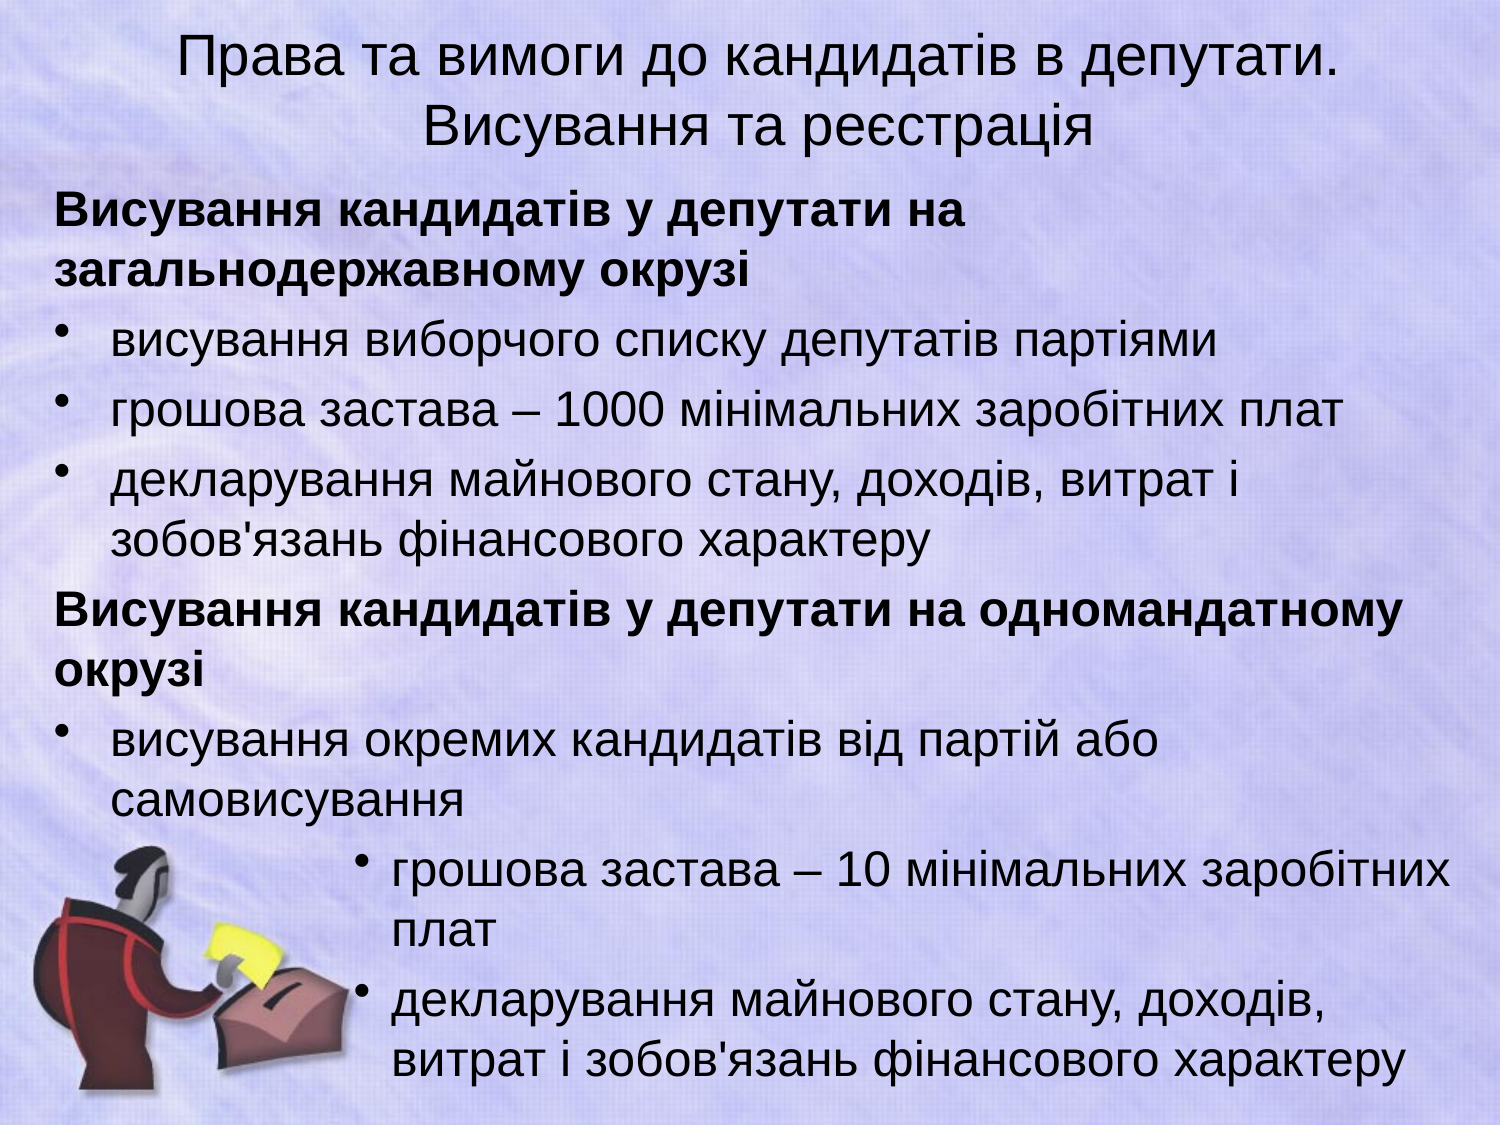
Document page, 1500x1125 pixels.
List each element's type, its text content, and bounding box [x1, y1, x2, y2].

title Права та вимоги до кандидатів в депутати. Висування та реєстрація [38, 44, 1480, 165]
picture [0, 0, 1500, 1125]
list Висування кандидатів у депутати на загальнодержавному окрузі висування виборчого списку депутатів партіями грошова застава – 1000 мінімальних заробітних плат декларування майнового стану, доходів, витрат і зобов'язань фінансового характеру Висування кандидатів у депутати на одномандатному окрузі висування окремих кандидатів від партій або самовисування грошова застава – 10 мінімальних заробітних плат декларування майнового стану, доходів, витрат і зобов'язань фінансового характеру [38, 168, 1480, 942]
